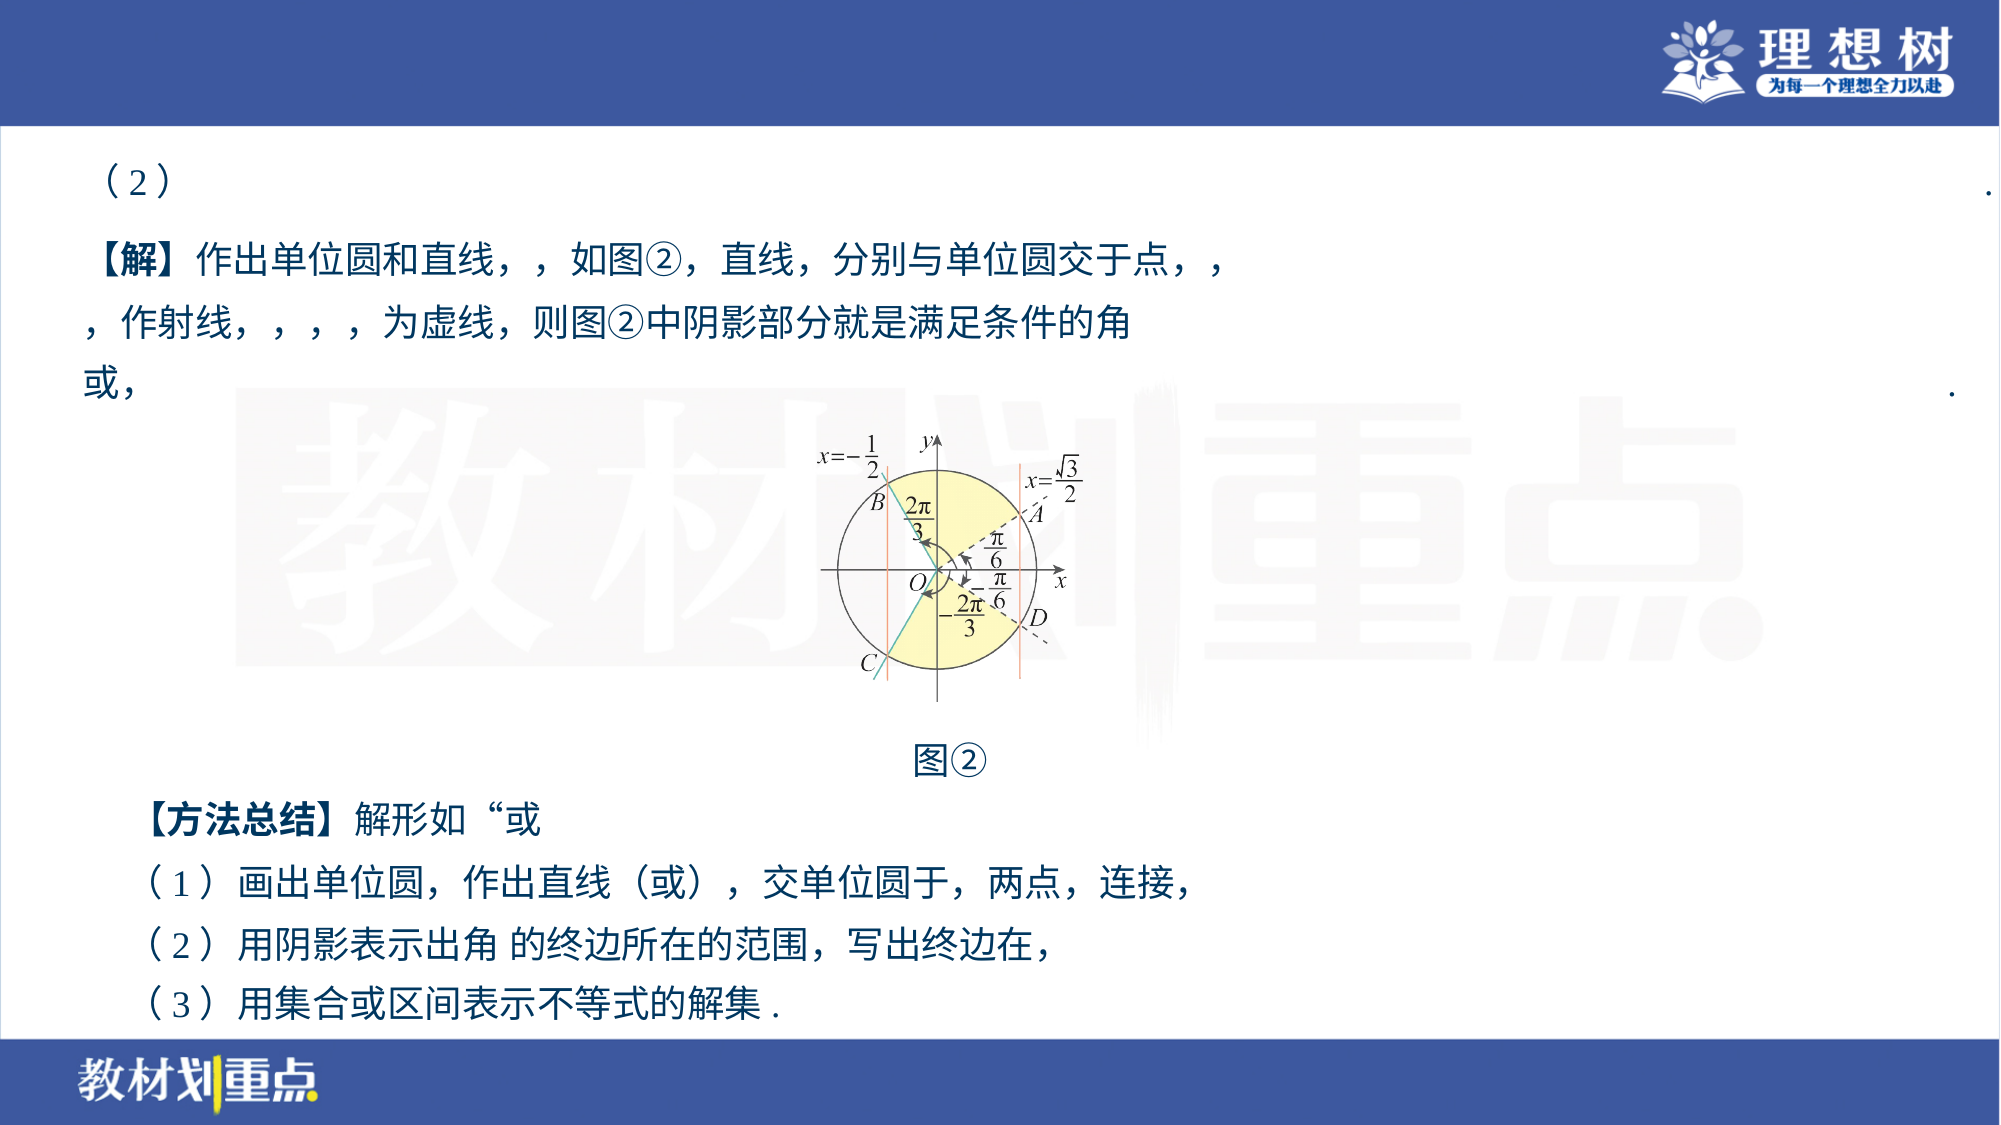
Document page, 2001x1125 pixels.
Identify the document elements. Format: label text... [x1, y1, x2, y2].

text_box 图② [908, 722, 992, 778]
picture [0, 0, 2000, 1125]
